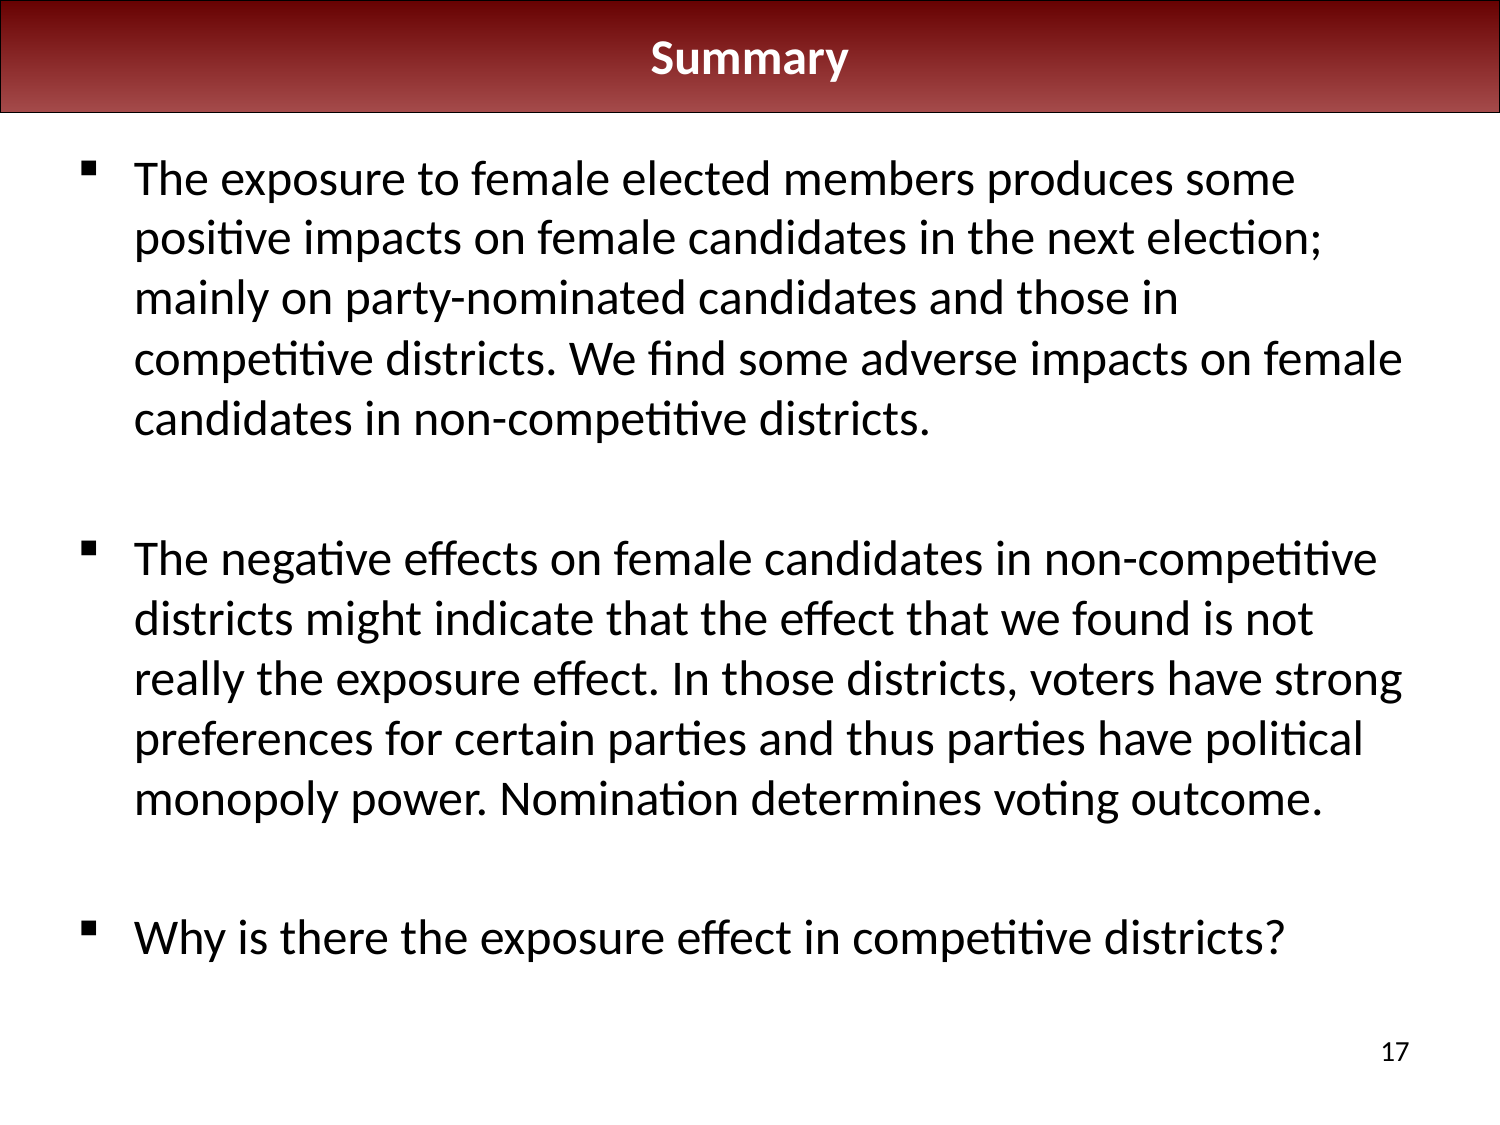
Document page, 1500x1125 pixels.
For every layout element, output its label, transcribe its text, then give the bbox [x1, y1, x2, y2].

list The exposure to female elected members produces some positive impacts on female candidates in the next election; mainly on party-nominated candidates and those in competitive districts. We find some adverse impacts on female candidates in non-competitive districts. The negative effects on female candidates in non-competitive districts might indicate that the effect that we found is not really the exposure effect. In those districts, voters have strong preferences for certain parties and thus parties have political monopoly power. Nomination determines voting outcome. Why is there the exposure effect in competitive districts? [62, 137, 1438, 1051]
slide_number 17 [1074, 1024, 1426, 1103]
title Summary [74, 37, 1426, 72]
